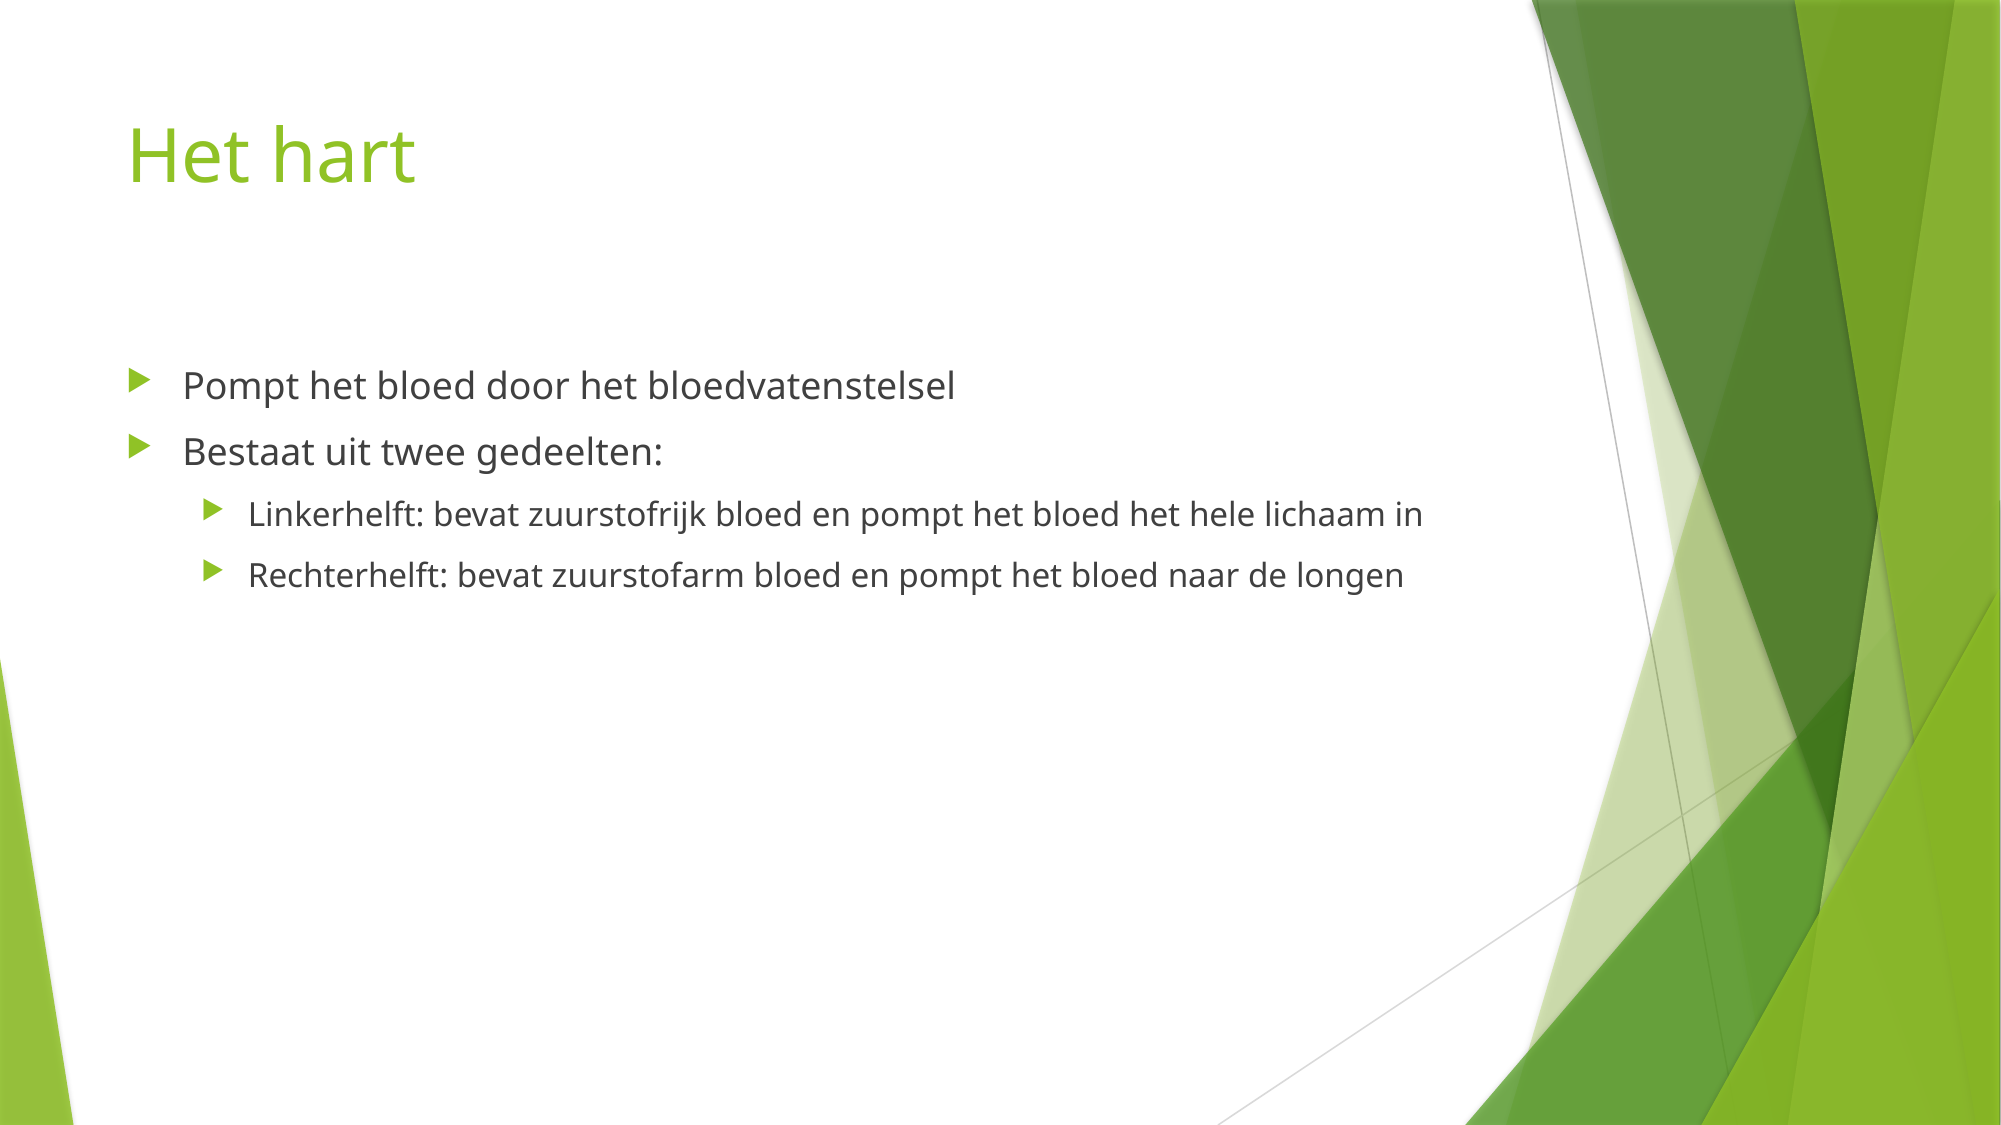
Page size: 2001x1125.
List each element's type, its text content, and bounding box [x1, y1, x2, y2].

list Pompt het bloed door het bloedvatenstelsel Bestaat uit twee gedeelten: Linkerhelft: bevat zuurstofrijk bloed en pompt het bloed het hele lichaam in Rechterhelft: bevat zuurstofarm bloed en pompt het bloed naar de longen [111, 354, 1522, 992]
title Het hart [111, 99, 1522, 317]
